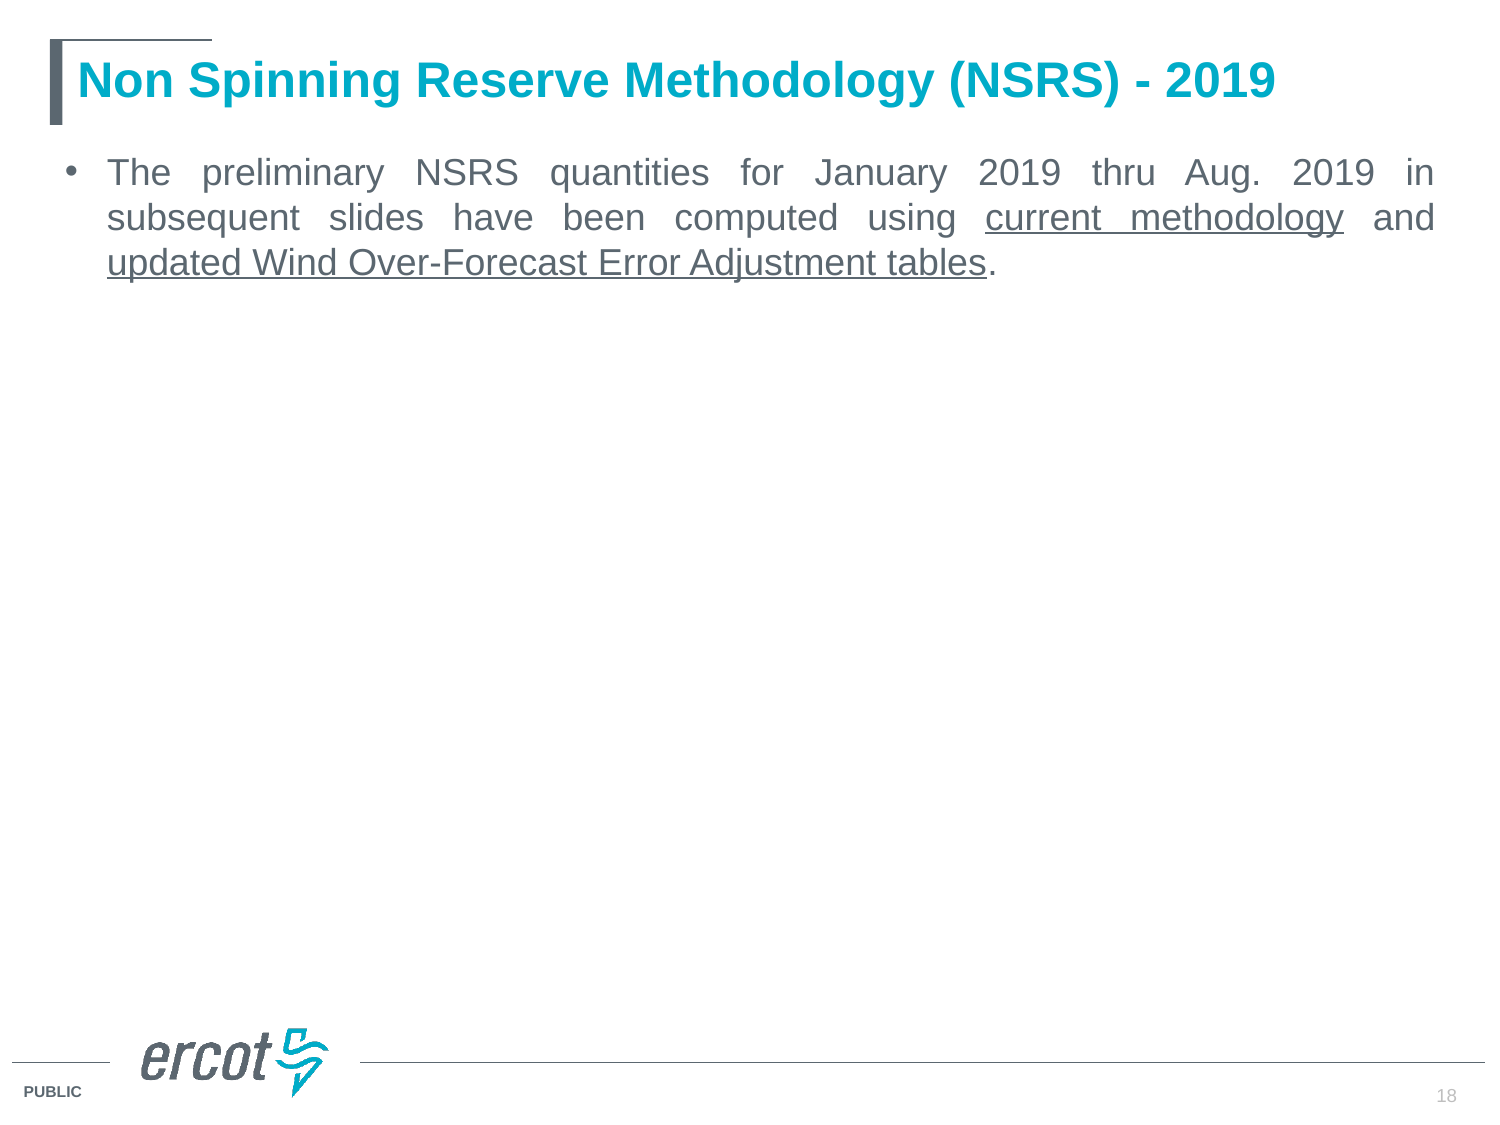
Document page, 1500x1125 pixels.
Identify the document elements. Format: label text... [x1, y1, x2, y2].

list The preliminary NSRS quantities for January 2019 thru Aug. 2019 in subsequent slides have been computed using current methodology and updated Wind Over-Forecast Error Adjustment tables. [50, 140, 1450, 972]
picture [137, 1024, 332, 1100]
title Non Spinning Reserve Methodology (NSRS) - 2019 [62, 39, 1450, 125]
